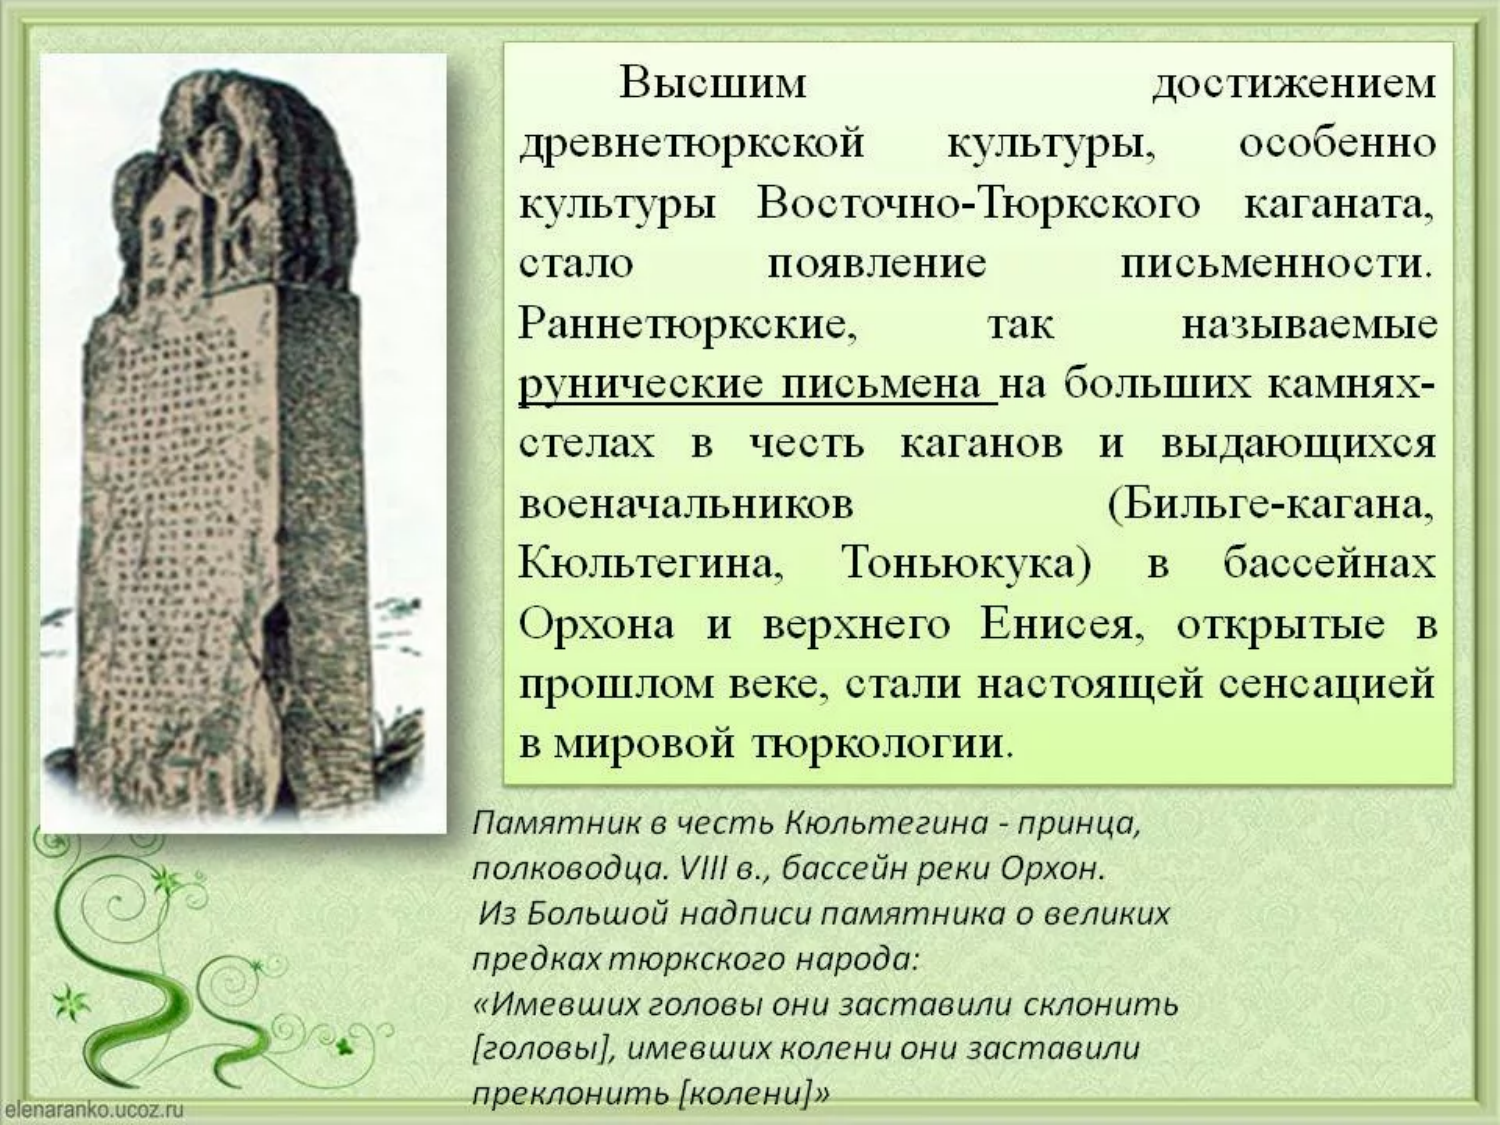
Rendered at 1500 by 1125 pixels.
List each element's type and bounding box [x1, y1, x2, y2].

list [0, 0, 1500, 1125]
